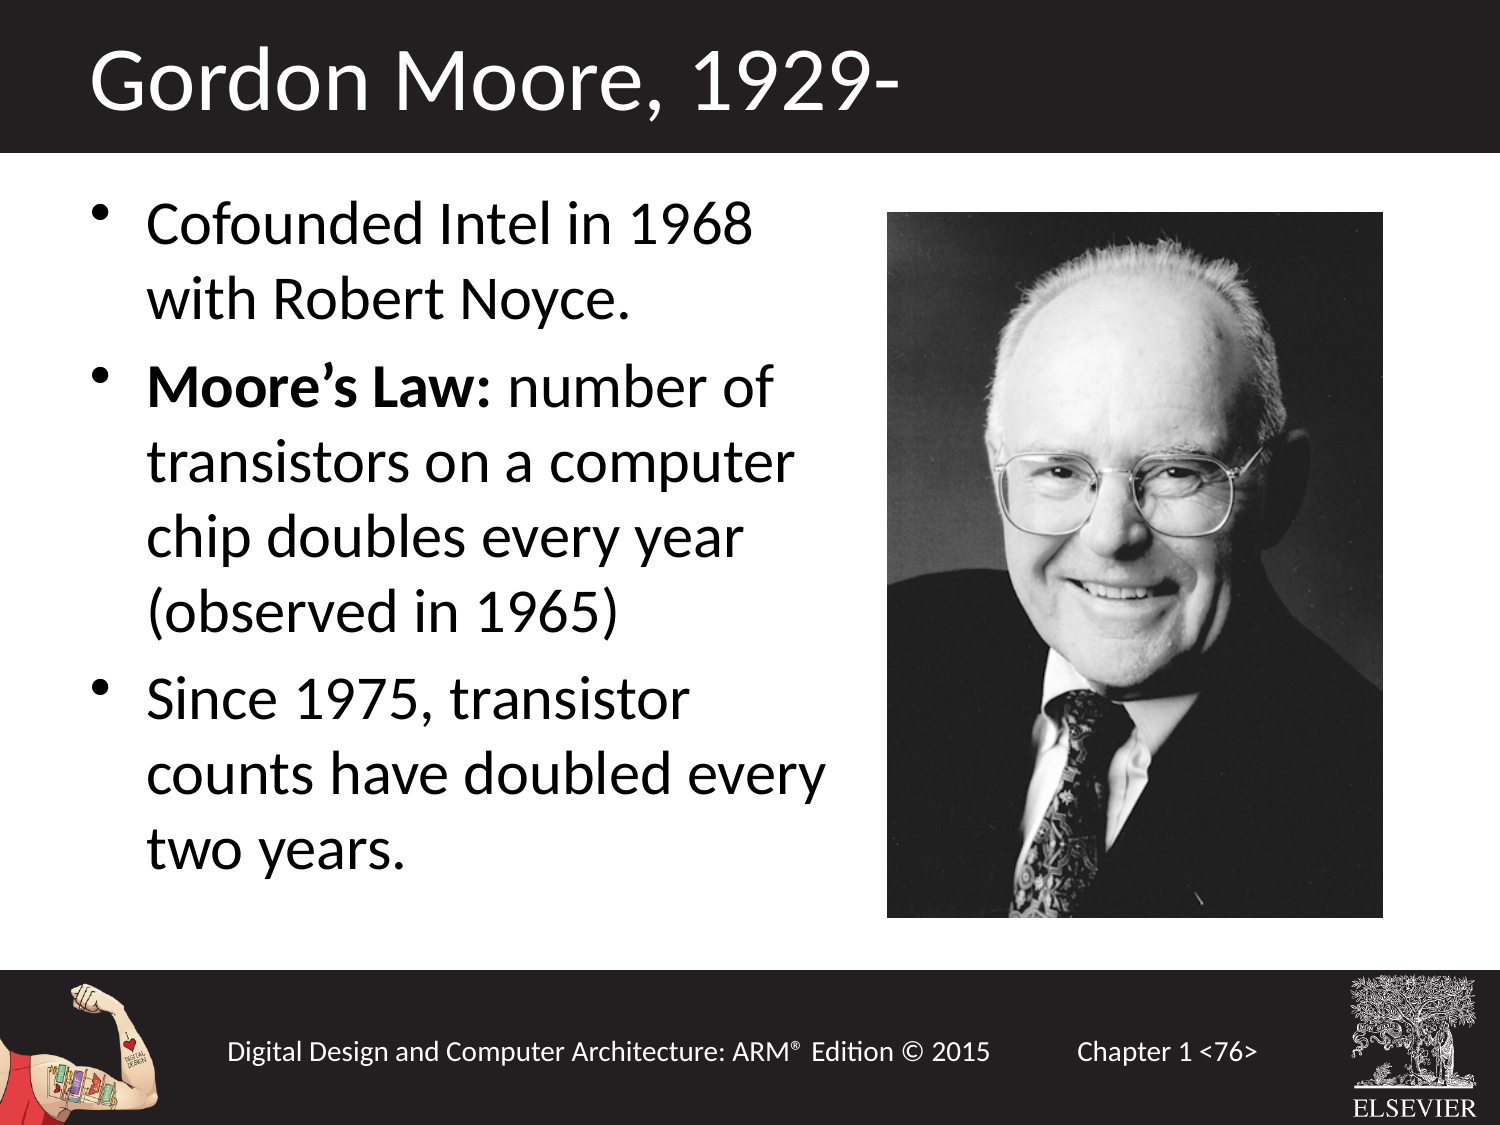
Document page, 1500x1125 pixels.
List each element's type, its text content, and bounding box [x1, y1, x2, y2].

text_box Gordon Moore, 1929- [75, 11, 1375, 136]
text_box [850, 174, 1413, 1025]
text_box Cofounded Intel in 1968 with Robert Noyce. Moore’s Law: number of transistors on a computer chip doubles every year (observed in 1965) Since 1975, transistor counts have doubled every two years. [75, 174, 850, 1025]
picture [887, 212, 1383, 918]
picture [0, 979, 163, 1125]
picture [1350, 974, 1477, 1117]
